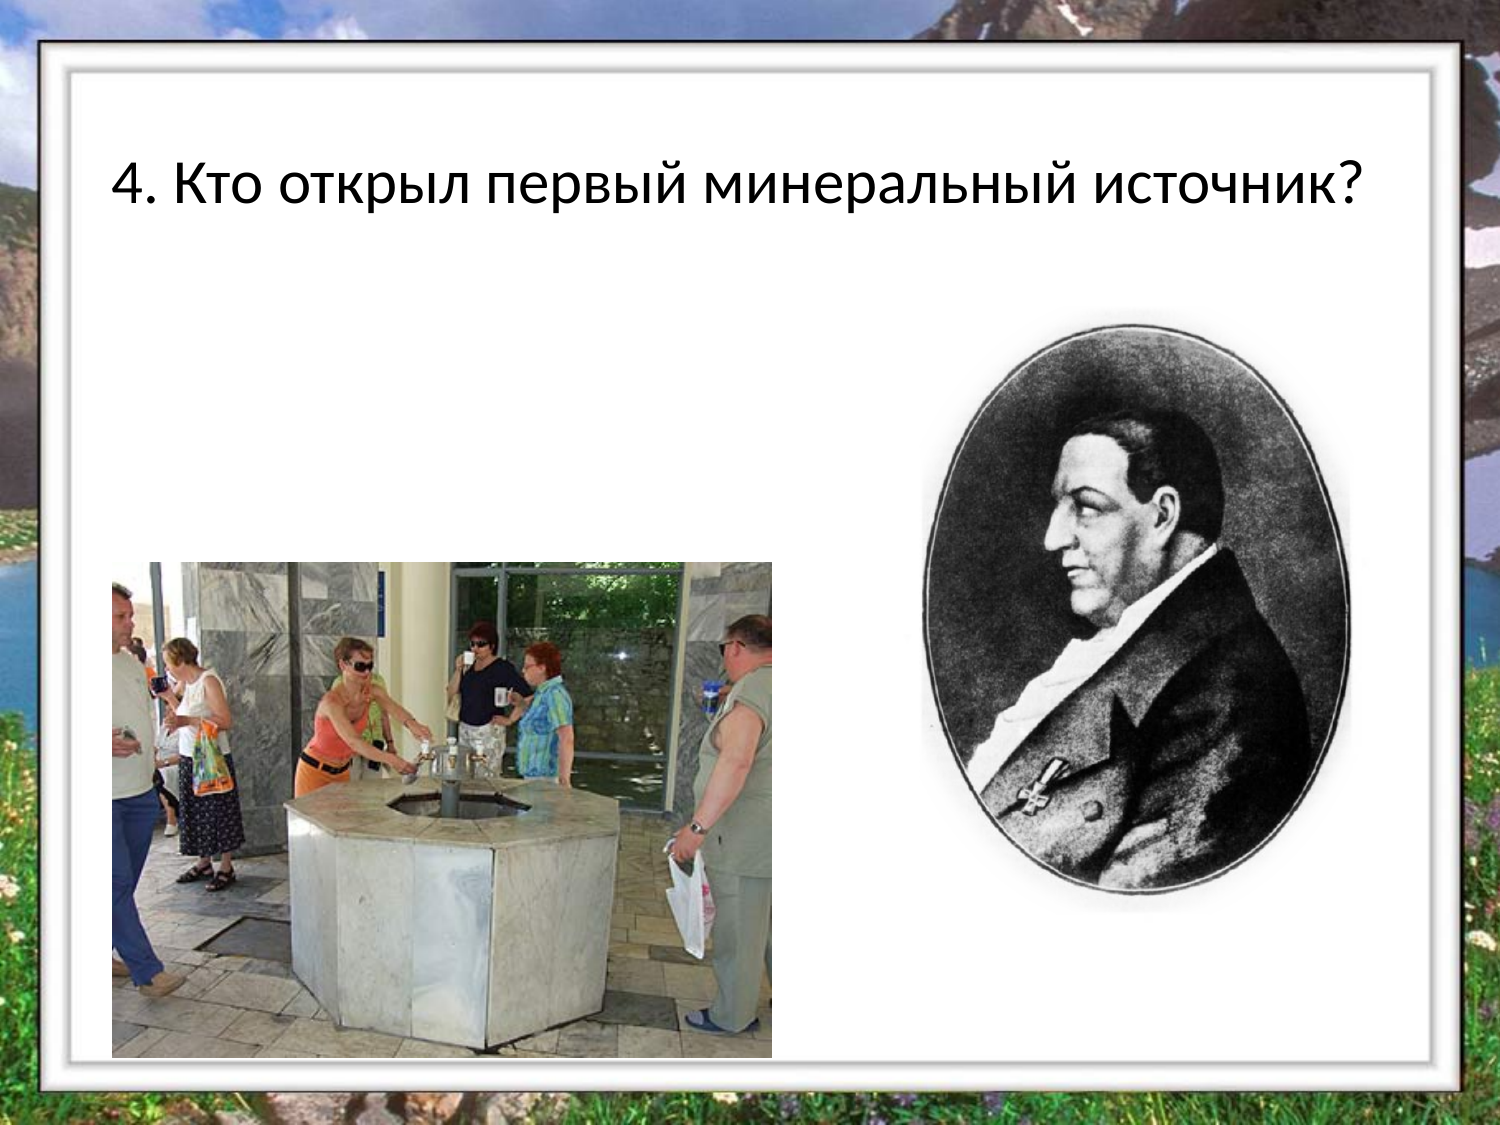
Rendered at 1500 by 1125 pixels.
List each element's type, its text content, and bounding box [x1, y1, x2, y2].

title 4. Кто открыл первый минеральный источник? [64, 113, 1415, 337]
picture [0, 0, 1500, 1125]
